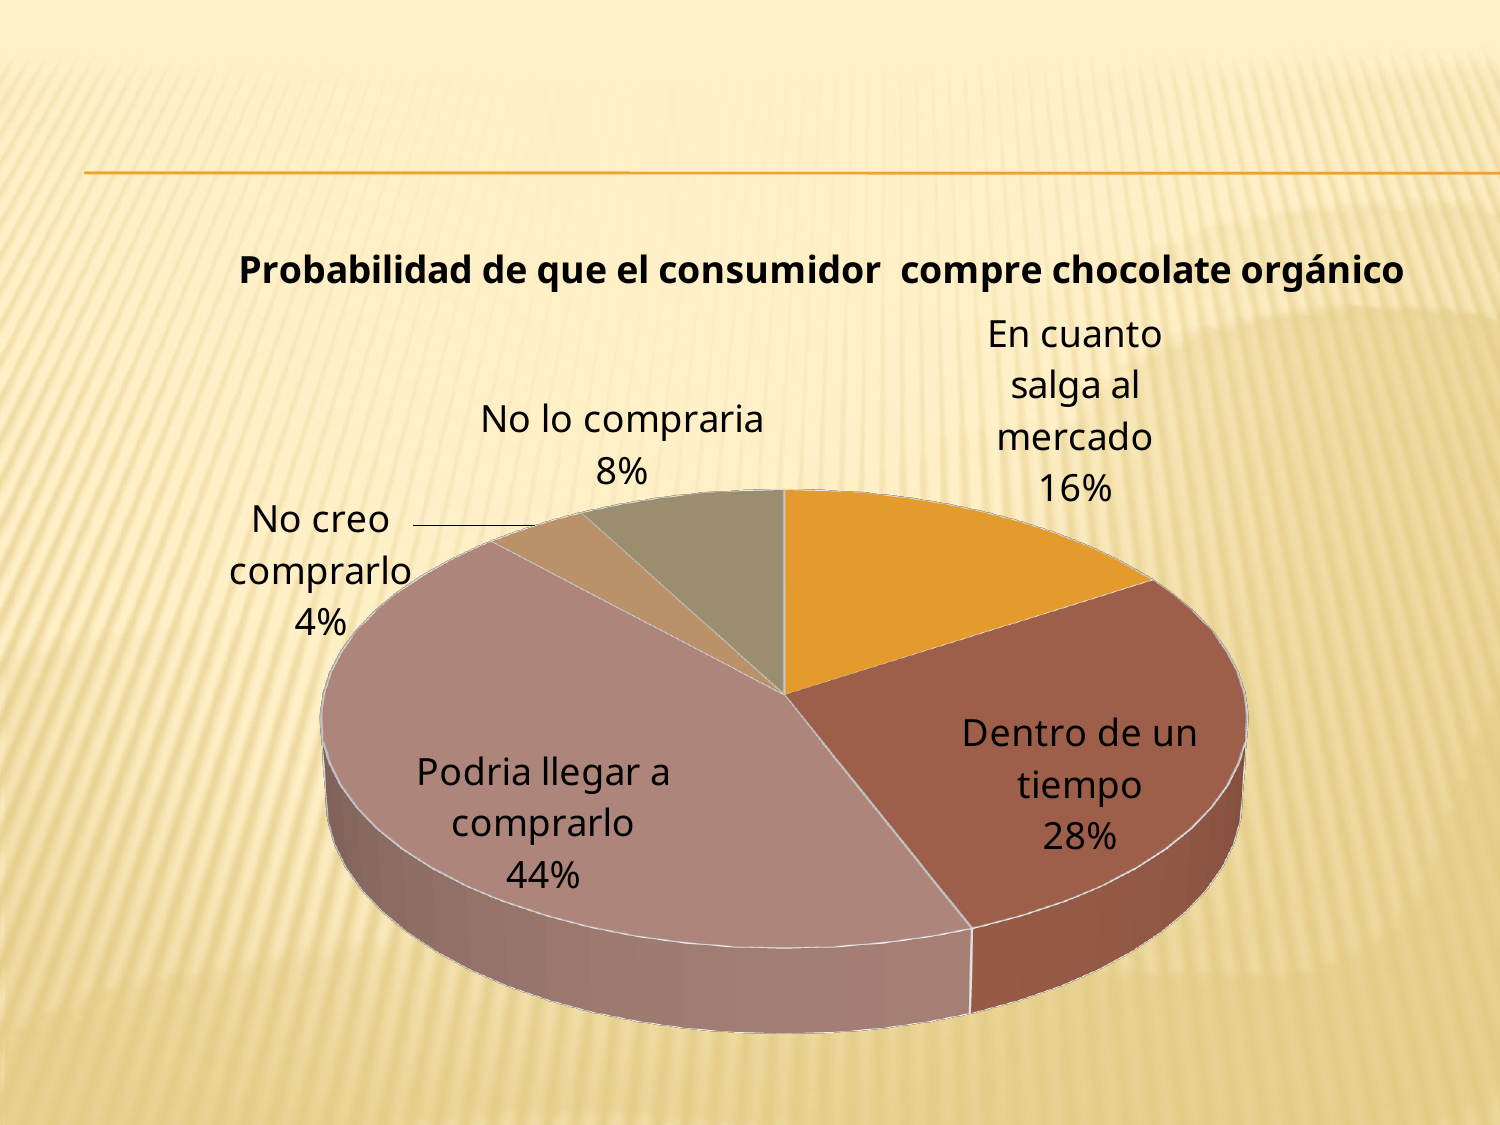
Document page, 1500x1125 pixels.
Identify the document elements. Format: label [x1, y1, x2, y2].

chart [0, 231, 1500, 1125]
